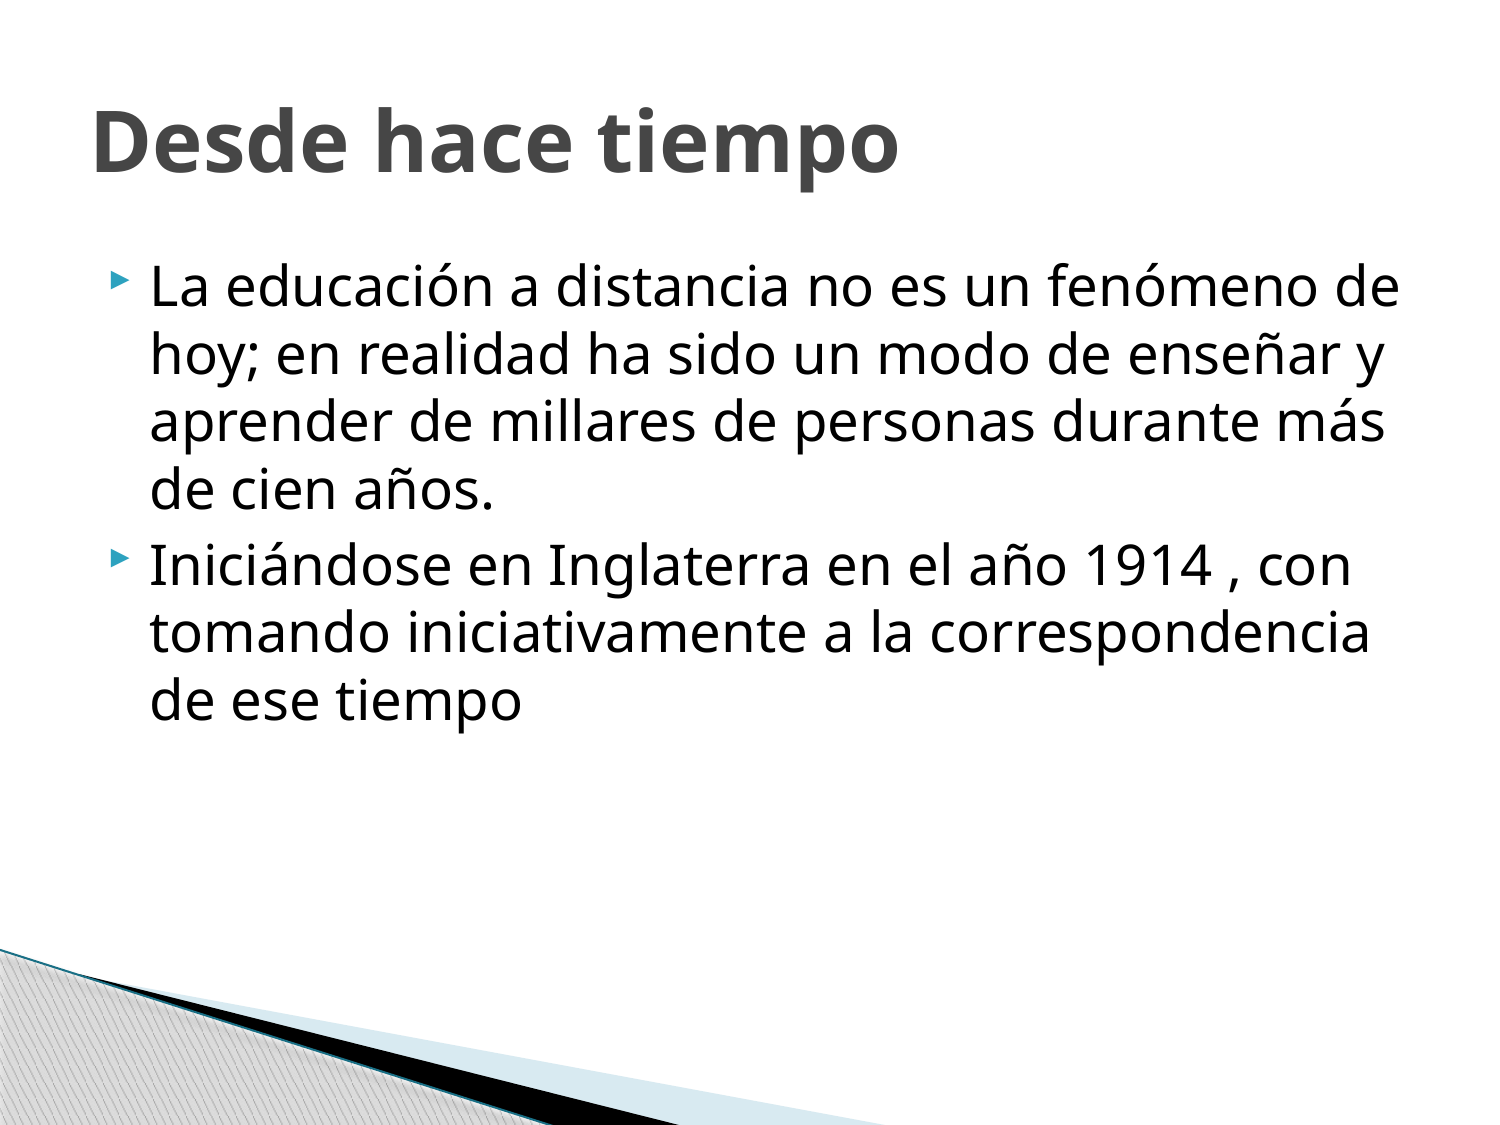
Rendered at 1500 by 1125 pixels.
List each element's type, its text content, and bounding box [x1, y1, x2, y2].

title Desde hace tiempo [75, 45, 1425, 233]
list La educación a distancia no es un fenómeno de hoy; en realidad ha sido un modo de enseñar y aprender de millares de personas durante más de cien años. Iniciándose en Inglaterra en el año 1914 , con tomando iniciativamente a la correspondencia de ese tiempo [75, 243, 1425, 986]
